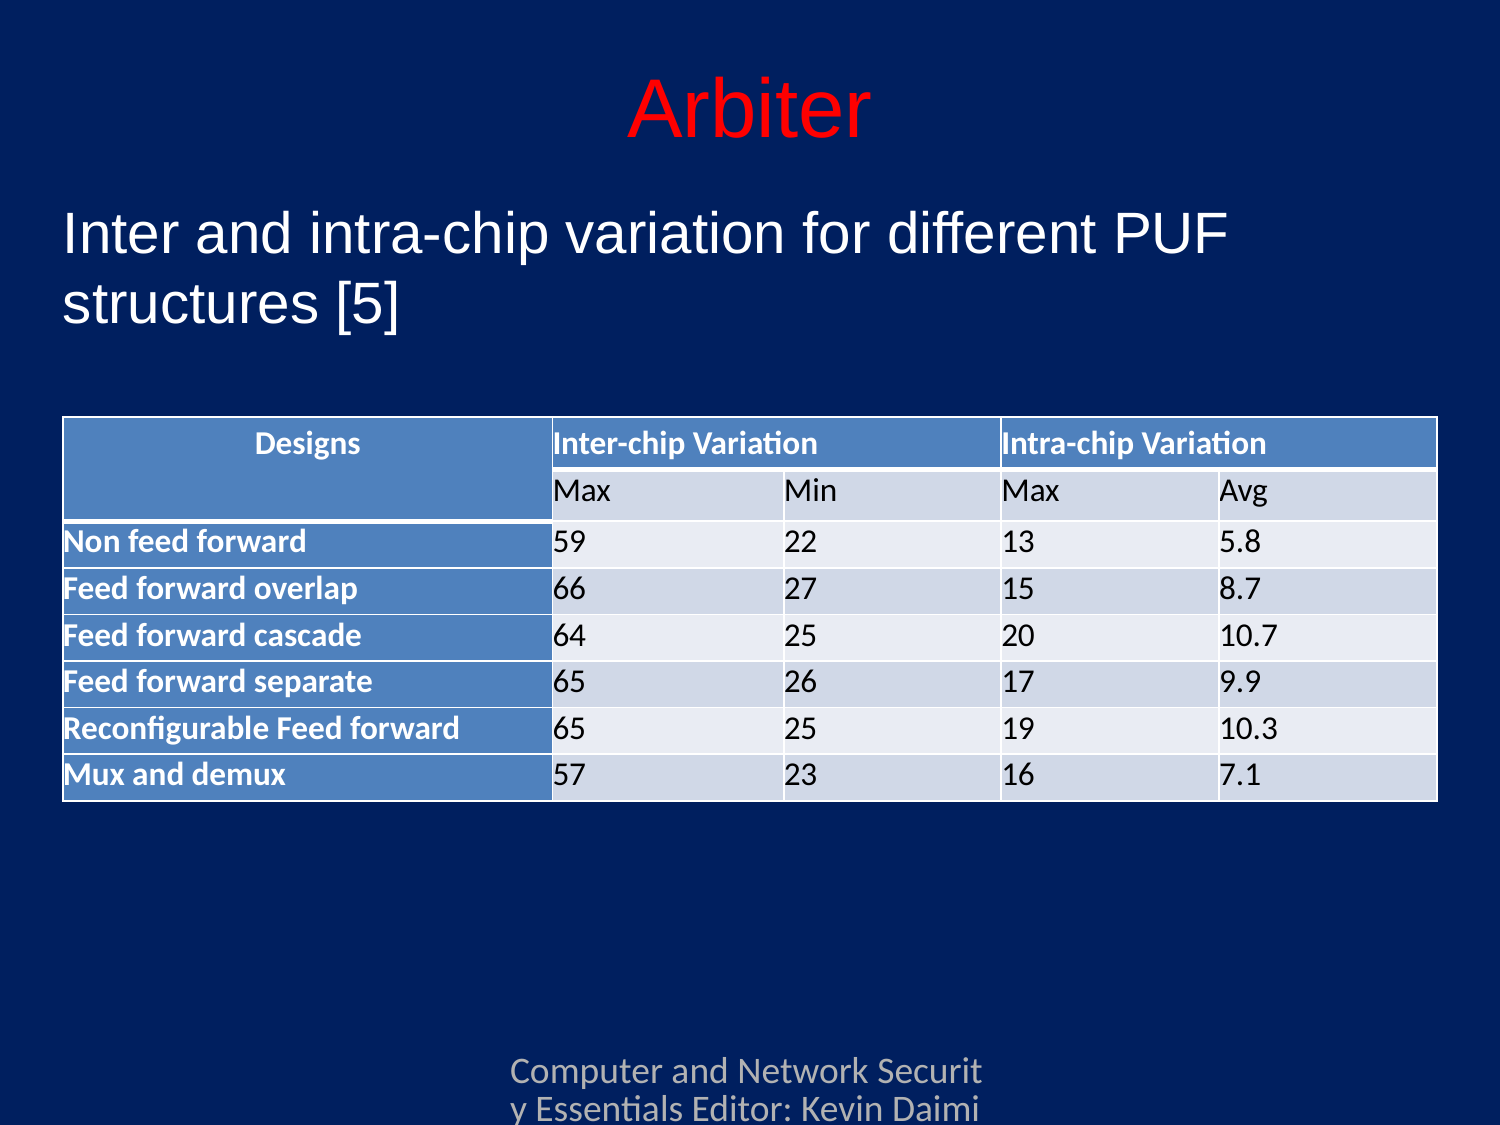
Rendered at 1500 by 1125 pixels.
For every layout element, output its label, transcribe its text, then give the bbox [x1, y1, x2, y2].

table_cell 25 [785, 615, 1000, 660]
table_cell 5.8 [1220, 522, 1436, 567]
table_cell Non feed forward [64, 524, 552, 567]
table_header Intra-chip Variation [1002, 418, 1436, 467]
table_cell 64 [553, 615, 783, 660]
table_cell Feed forward separate [64, 662, 552, 707]
table_cell 19 [1002, 708, 1218, 753]
table_cell 10.7 [1220, 615, 1436, 660]
table_cell 22 [785, 522, 1000, 567]
table_cell 65 [553, 708, 783, 753]
table_header Designs [64, 418, 552, 519]
table_header Inter-chip Variation [553, 418, 1000, 467]
table_cell Reconfigurable Feed forward [64, 708, 552, 753]
table_cell 8.7 [1220, 569, 1436, 614]
list Inter and intra-chip variation for different PUF structures [5] [62, 195, 1437, 337]
footer Computer and Network Security Essentials Editor: Kevin Daimi Associate Editors: Guillermo Francia, Levent Ertaul, Luis H. Encinas, Eman El-Sheikh Published by Springer [510, 1046, 990, 1103]
table_cell 15 [1002, 569, 1218, 614]
table_cell 26 [785, 662, 1000, 707]
title Arbiter [44, 53, 1456, 155]
table_cell 65 [553, 662, 783, 707]
table_cell Feed forward cascade [64, 615, 552, 660]
table_cell 27 [785, 569, 1000, 614]
table_cell 13 [1002, 522, 1218, 567]
table_cell 7.1 [1220, 755, 1436, 800]
table_cell Mux and demux [64, 755, 552, 800]
table_cell 10.3 [1220, 708, 1436, 753]
table_cell Max [1002, 472, 1218, 520]
table_cell 23 [785, 755, 1000, 800]
table_cell 17 [1002, 662, 1218, 707]
table_cell Min [785, 472, 1000, 520]
table_cell 66 [553, 569, 783, 614]
table_cell 57 [553, 755, 783, 800]
table_cell Avg [1220, 472, 1436, 520]
table_cell Max [553, 472, 783, 520]
table_cell 59 [553, 522, 783, 567]
table_cell 16 [1002, 755, 1218, 800]
table_cell 25 [785, 708, 1000, 753]
table_cell 9.9 [1220, 662, 1436, 707]
table_cell 20 [1002, 615, 1218, 660]
table_cell Feed forward overlap [64, 569, 552, 614]
